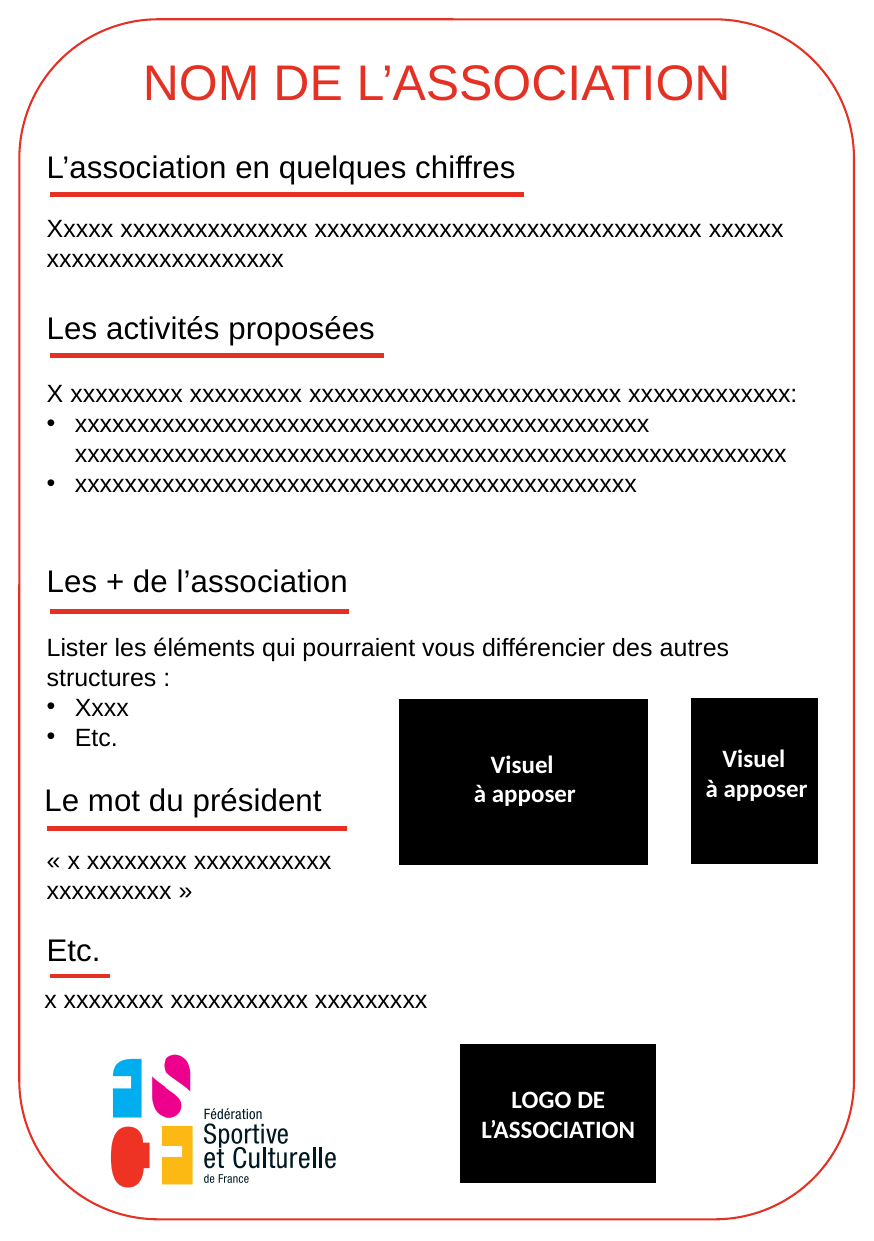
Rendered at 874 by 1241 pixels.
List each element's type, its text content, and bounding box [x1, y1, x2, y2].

text_box X xxxxxxxxx xxxxxxxxx xxxxxxxxxxxxxxxxxxxxxxxxx xxxxxxxxxxxxx: xxxxxxxxxxxxxxxxxxxxxxxxxxxxxxxxxxxxxxxxxxxxxx xxxxxxxxxxxxxxxxxxxxxxxxxxxxxxxxxxxxxxxxxxxxxxxxxxxxxxxxx xxxxxxxxxxxxxxxxxxxxxxxxxxxxxxxxxxxxxxxxxxxxx [31, 370, 827, 506]
text_box Les activités proposées [31, 300, 541, 353]
text_box « x xxxxxxxx xxxxxxxxxxx xxxxxxxxxx » [31, 837, 512, 912]
text_box Le mot du président [29, 772, 365, 825]
text_box Xxxxx xxxxxxxxxxxxxxx xxxxxxxxxxxxxxxxxxxxxxxxxxxxxxx xxxxxx xxxxxxxxxxxxxxxxxxx [31, 204, 827, 280]
text_box [399, 699, 648, 865]
text_box Etc. [31, 922, 541, 976]
text_box Les + de l’association [31, 553, 541, 607]
text_box [460, 1044, 656, 1183]
text_box LOGO DE L’ASSOCIATION [461, 1075, 656, 1151]
text_box Visuel à apposer [634, 734, 874, 810]
text_box NOM DE L’ASSOCIATION [0, 42, 874, 118]
text_box Lister les éléments qui pourraient vous différencier des autres structures : Xxxx Etc. [31, 623, 827, 759]
text_box [691, 810, 818, 864]
text_box L’association en quelques chiffres [31, 140, 541, 193]
text_box x xxxxxxxx xxxxxxxxxxx xxxxxxxxx [29, 976, 847, 1022]
text_box Visuel à apposer [402, 740, 648, 816]
text_box [691, 698, 818, 734]
